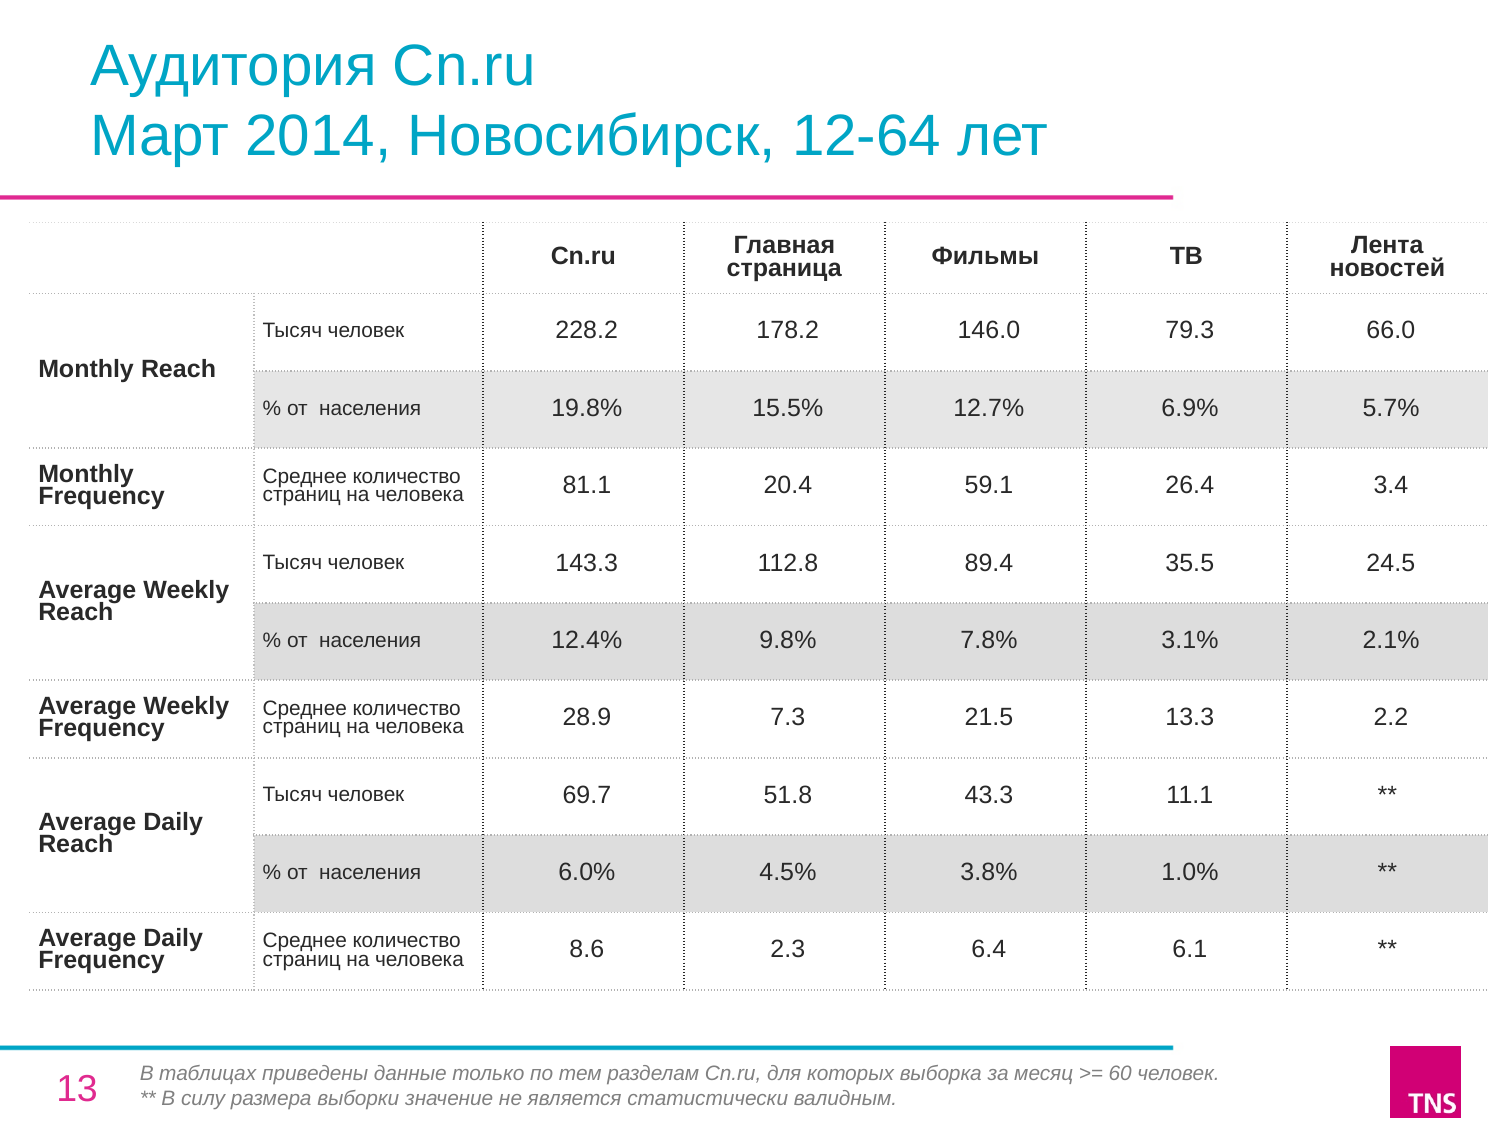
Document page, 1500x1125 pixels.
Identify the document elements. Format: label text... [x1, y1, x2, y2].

table_cell 26.4 [1086, 448, 1287, 526]
table_cell 21.5 [885, 680, 1086, 758]
table_cell 12.7% [885, 371, 1086, 448]
table_cell Тысяч человек [254, 294, 483, 371]
table_header Главная страница [684, 223, 885, 294]
table_cell Average Weekly Frequency [29, 680, 254, 758]
table_cell 6.4 [885, 912, 1086, 990]
table_cell 7.3 [684, 680, 885, 758]
table_cell ** [1287, 912, 1488, 990]
table_cell Average Daily Frequency [29, 912, 254, 990]
table_cell % от населения [254, 371, 483, 448]
table_cell 5.7% [1287, 371, 1488, 448]
picture [0, 0, 1500, 1125]
table_cell 2.2 [1287, 680, 1488, 758]
table_cell ** [1287, 758, 1488, 835]
table_cell 8.6 [483, 912, 684, 990]
table_cell 3.1% [1086, 603, 1287, 680]
table_header [29, 223, 483, 294]
table_header Фильмы [885, 223, 1086, 294]
table_cell 81.1 [483, 448, 684, 526]
table_cell 79.3 [1086, 294, 1287, 371]
table_cell 112.8 [684, 526, 885, 603]
slide_number 13 [40, 1055, 392, 1125]
table_cell Тысяч человек [254, 758, 483, 835]
table_cell 6.9% [1086, 371, 1287, 448]
table_cell 3.8% [885, 835, 1086, 912]
table_header Cn.ru [483, 223, 684, 294]
table_cell 66.0 [1287, 294, 1488, 371]
table_cell % от населения [254, 835, 483, 912]
table_cell 6.0% [483, 835, 684, 912]
table_cell 28.9 [483, 680, 684, 758]
table_cell 3.4 [1287, 448, 1488, 526]
table_header ТВ [1086, 223, 1287, 294]
table_cell 2.1% [1287, 603, 1488, 680]
table_cell % от населения [254, 603, 483, 680]
table_cell 6.1 [1086, 912, 1287, 990]
table_cell 59.1 [885, 448, 1086, 526]
table_cell 143.3 [483, 526, 684, 603]
table_cell 2.3 [684, 912, 885, 990]
table_cell Среднее количество страниц на человека [254, 448, 483, 526]
table_cell 12.4% [483, 603, 684, 680]
table_cell 35.5 [1086, 526, 1287, 603]
table_cell 178.2 [684, 294, 885, 371]
table_cell ** [1287, 835, 1488, 912]
table_cell 69.7 [483, 758, 684, 835]
table_cell Average Weekly Reach [29, 526, 254, 680]
text_box В таблицах приведены данные только по тем разделам Cn.ru, для которых выборка за месяц >= 60 человек. ** В силу размера выборки значение не является статистически валидным. [124, 1052, 1463, 1117]
table_cell 19.8% [483, 371, 684, 448]
table_cell 9.8% [684, 603, 885, 680]
table_cell Среднее количество страниц на человека [254, 912, 483, 990]
table_cell Тысяч человек [254, 526, 483, 603]
table_cell 15.5% [684, 371, 885, 448]
table_cell 11.1 [1086, 758, 1287, 835]
table_cell 146.0 [885, 294, 1086, 371]
table_cell Среднее количество страниц на человека [254, 680, 483, 758]
table_cell 20.4 [684, 448, 885, 526]
table_cell 1.0% [1086, 835, 1287, 912]
table_cell 13.3 [1086, 680, 1287, 758]
table_cell 7.8% [885, 603, 1086, 680]
table_cell 4.5% [684, 835, 885, 912]
title Аудитория Cn.ru Март 2014, Новосибирск, 12-64 лет [74, 8, 1476, 187]
table_header Лента новостей [1287, 223, 1488, 294]
table_cell 24.5 [1287, 526, 1488, 603]
table_cell 43.3 [885, 758, 1086, 835]
table_cell 51.8 [684, 758, 885, 835]
table_cell Monthly Reach [29, 294, 254, 448]
table_cell Average Daily Reach [29, 758, 254, 912]
table_cell 228.2 [483, 294, 684, 371]
table_cell Monthly Frequency [29, 448, 254, 526]
table_cell 89.4 [885, 526, 1086, 603]
